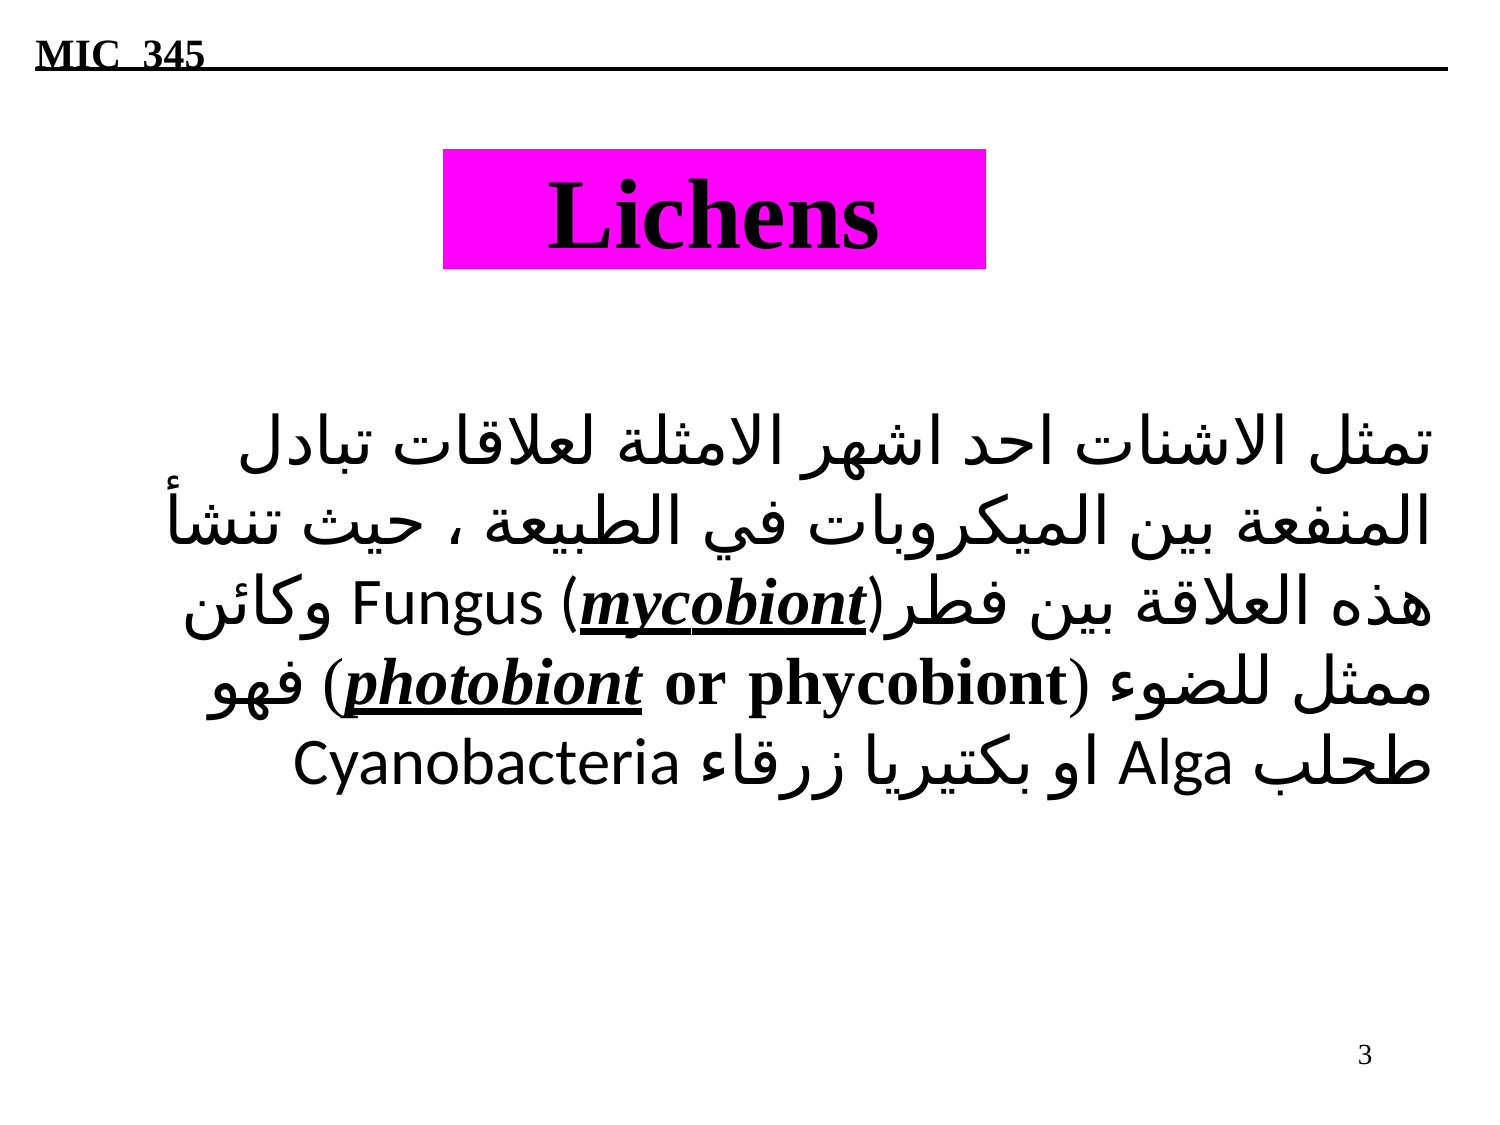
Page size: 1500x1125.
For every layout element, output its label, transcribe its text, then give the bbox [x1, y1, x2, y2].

text_box MIC 345 [33, 27, 207, 78]
slide_number 3 [1341, 1035, 1377, 1125]
text_box Lichens [442, 149, 987, 270]
text_box تمثل الاشنات احد اشهر الامثلة لعلاقات تبادل المنفعة بين الميكروبات في الطبيعة ، حيث تنشأ هذه العلاقة بين فطرFungus (mycobiont) وكائن ممثل للضوء (photobiont or phycobiont) فهو طحلب Alga او بكتيريا زرقاء Cyanobacteria [66, 397, 1436, 958]
